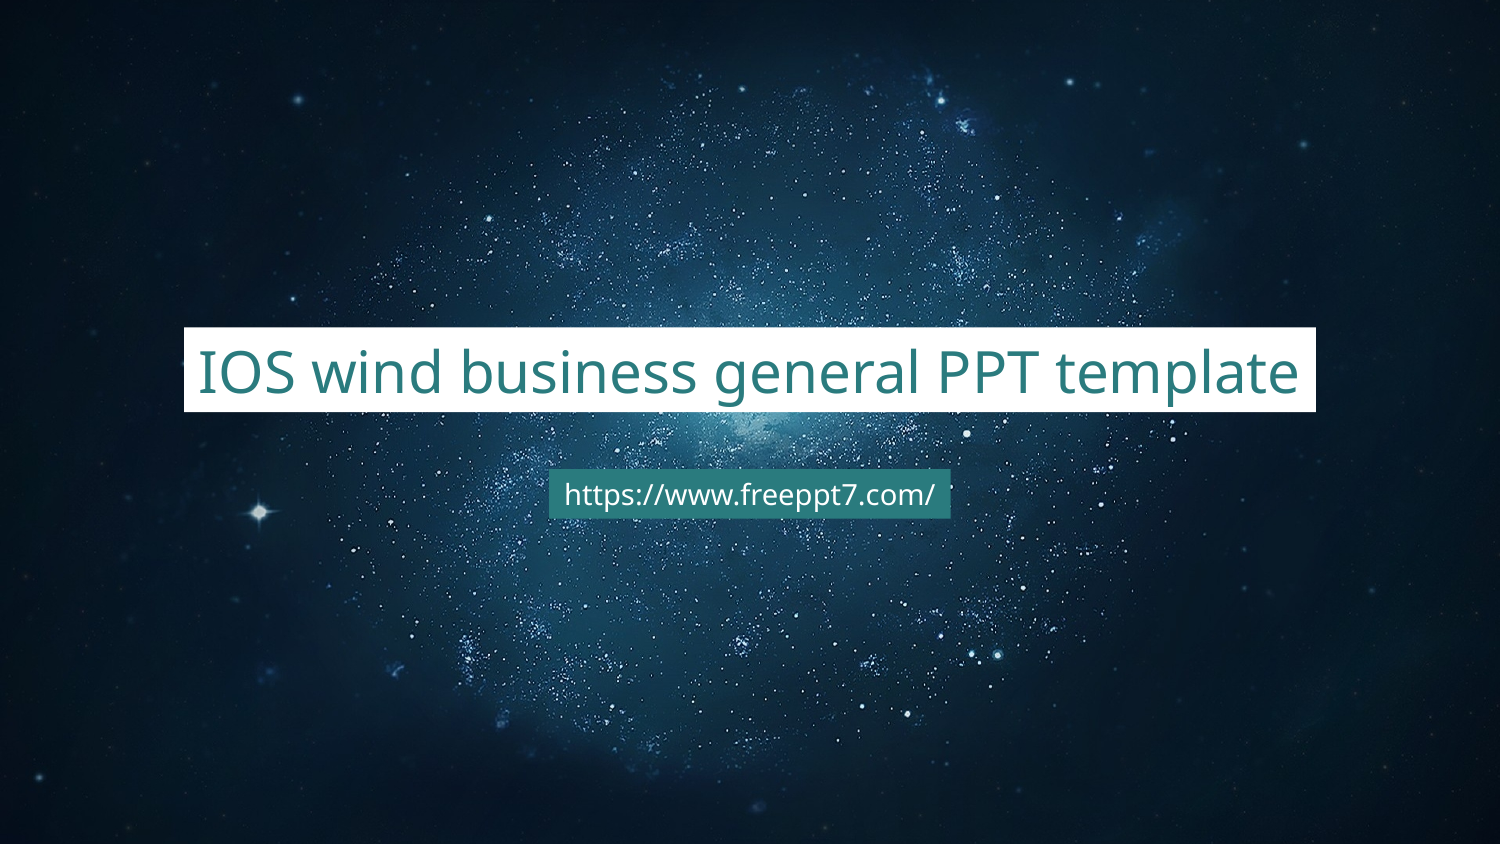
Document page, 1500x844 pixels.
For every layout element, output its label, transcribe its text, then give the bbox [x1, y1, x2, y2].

text_box IOS wind business general PPT template [184, 327, 1316, 413]
text_box https://www.freeppt7.com/ [549, 469, 951, 519]
picture [0, 0, 1500, 844]
